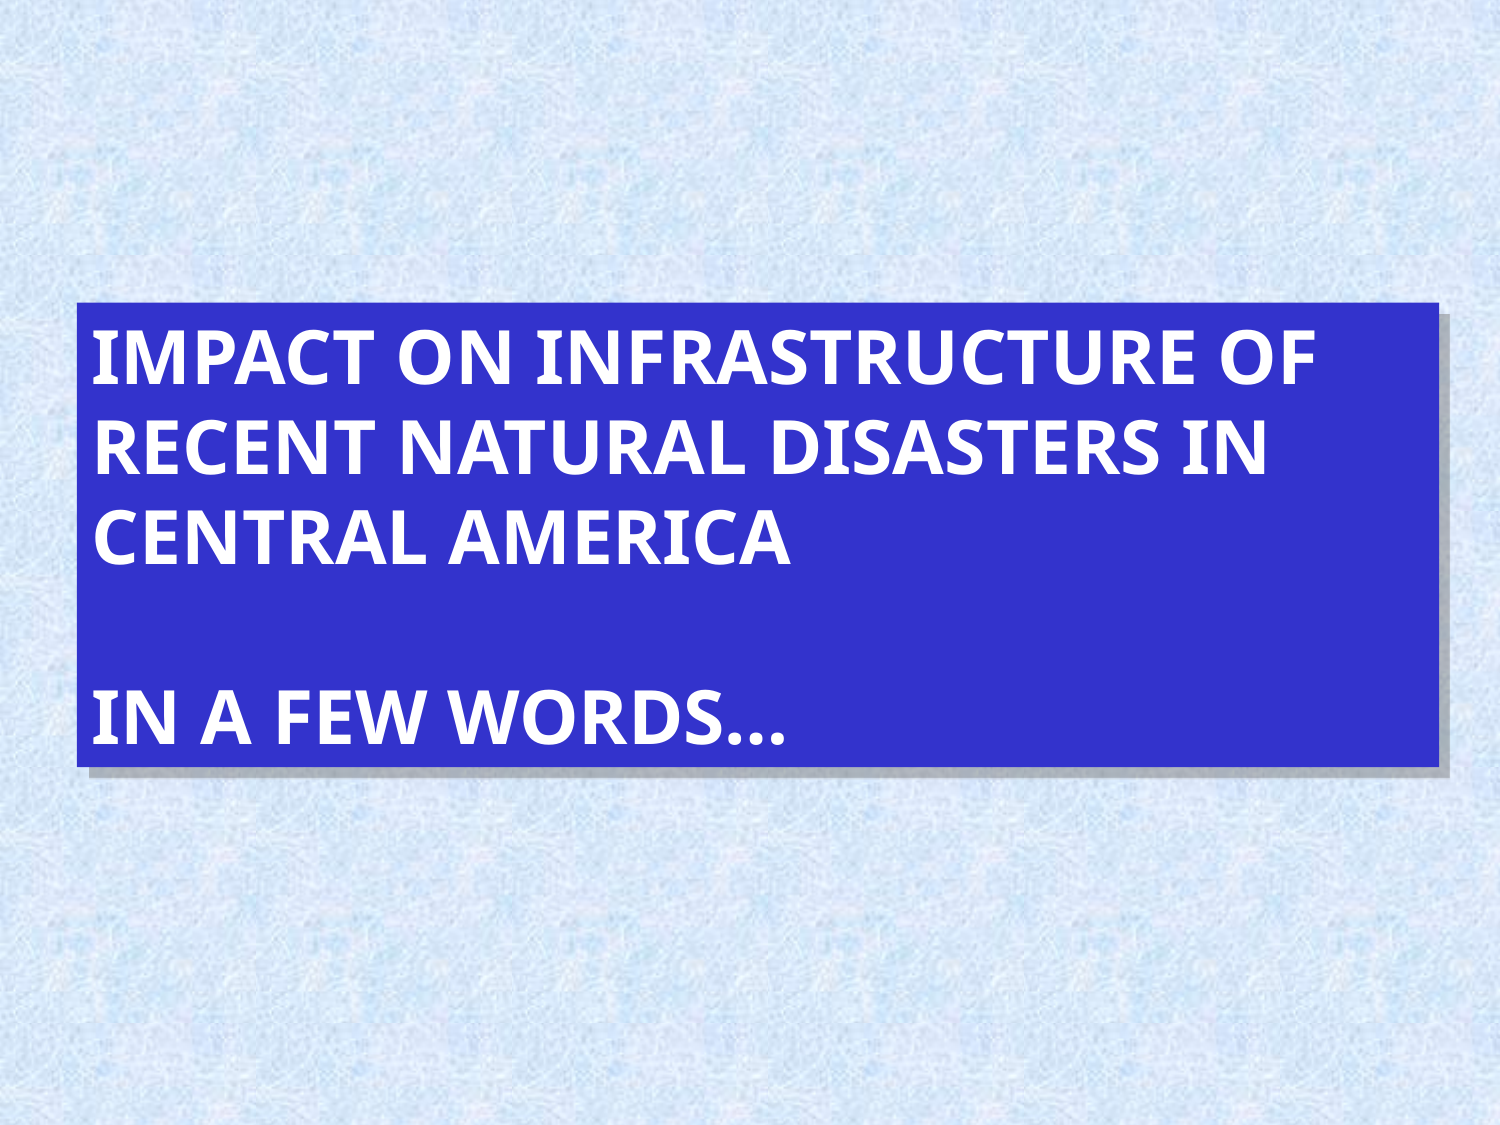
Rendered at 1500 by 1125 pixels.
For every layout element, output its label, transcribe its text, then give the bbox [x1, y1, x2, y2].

text_box IMPACT ON INFRASTRUCTURE OF RECENT NATURAL DISASTERS IN CENTRAL AMERICA IN A FEW WORDS… [76, 302, 1440, 768]
picture [0, 0, 1500, 1125]
